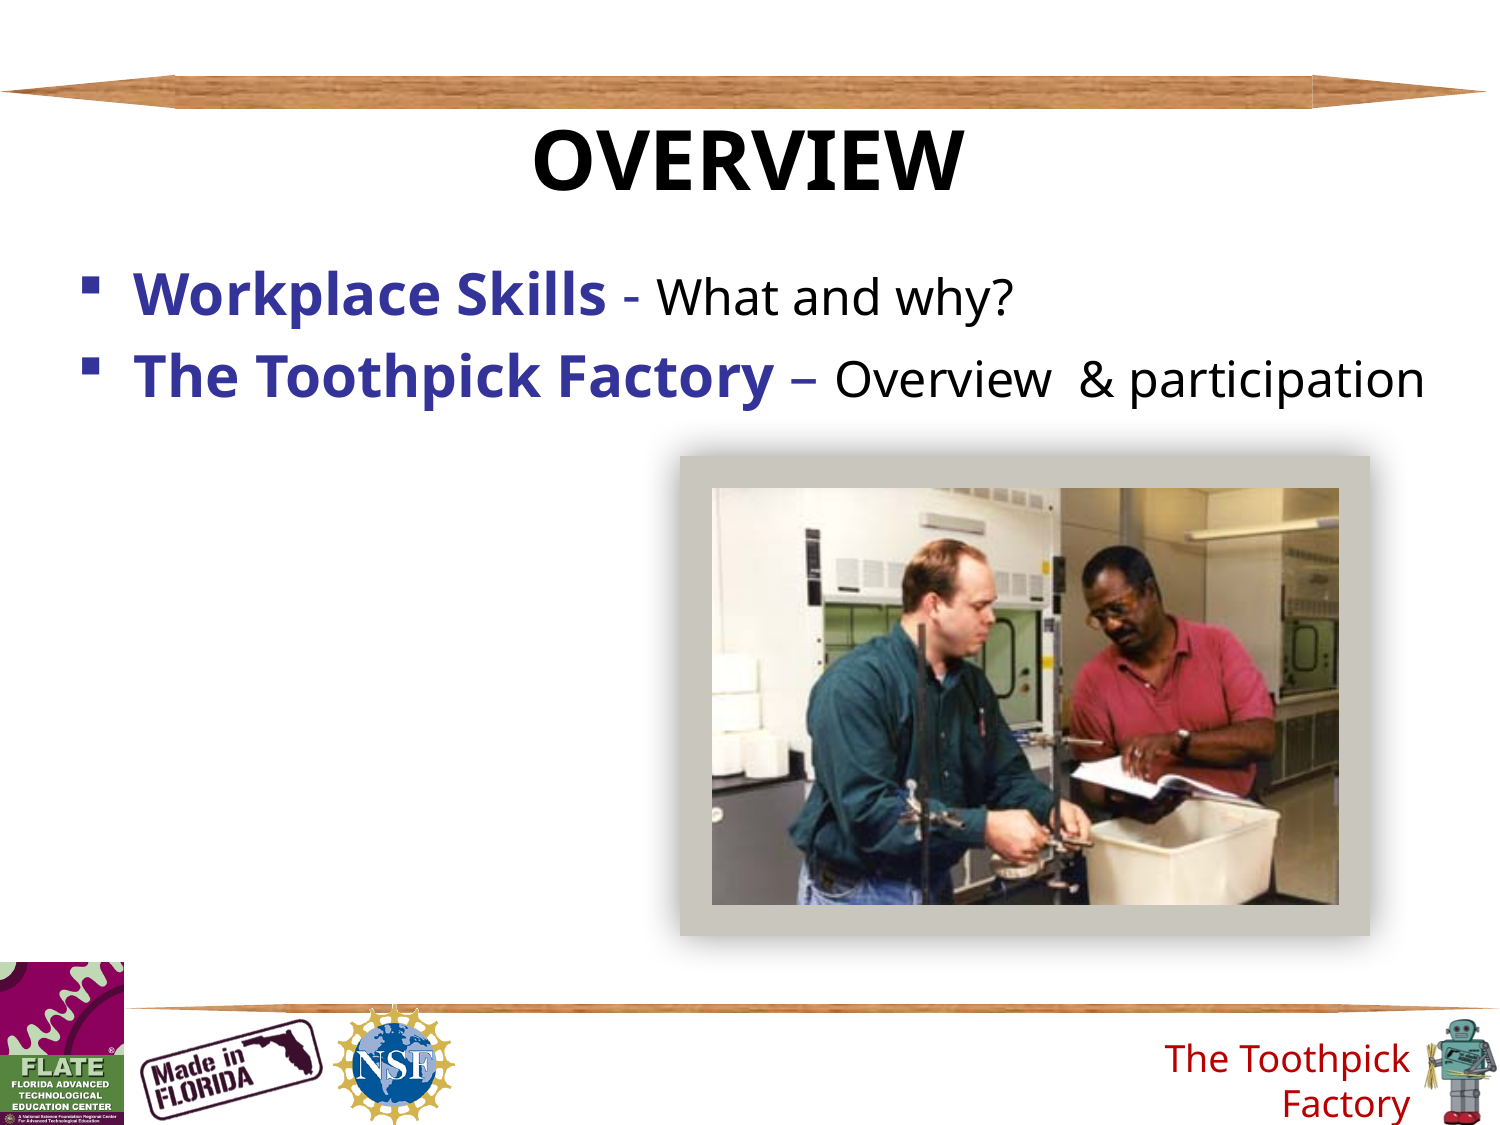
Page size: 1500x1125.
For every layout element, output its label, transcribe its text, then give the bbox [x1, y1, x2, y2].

picture [711, 487, 1339, 906]
picture [0, 962, 1500, 1125]
picture [0, 74, 1488, 109]
text_box OVERVIEW [459, 99, 1037, 215]
list Workplace Skills - What and why? The Toothpick Factory – Overview & participation [62, 249, 1500, 450]
picture [1424, 1015, 1500, 1125]
